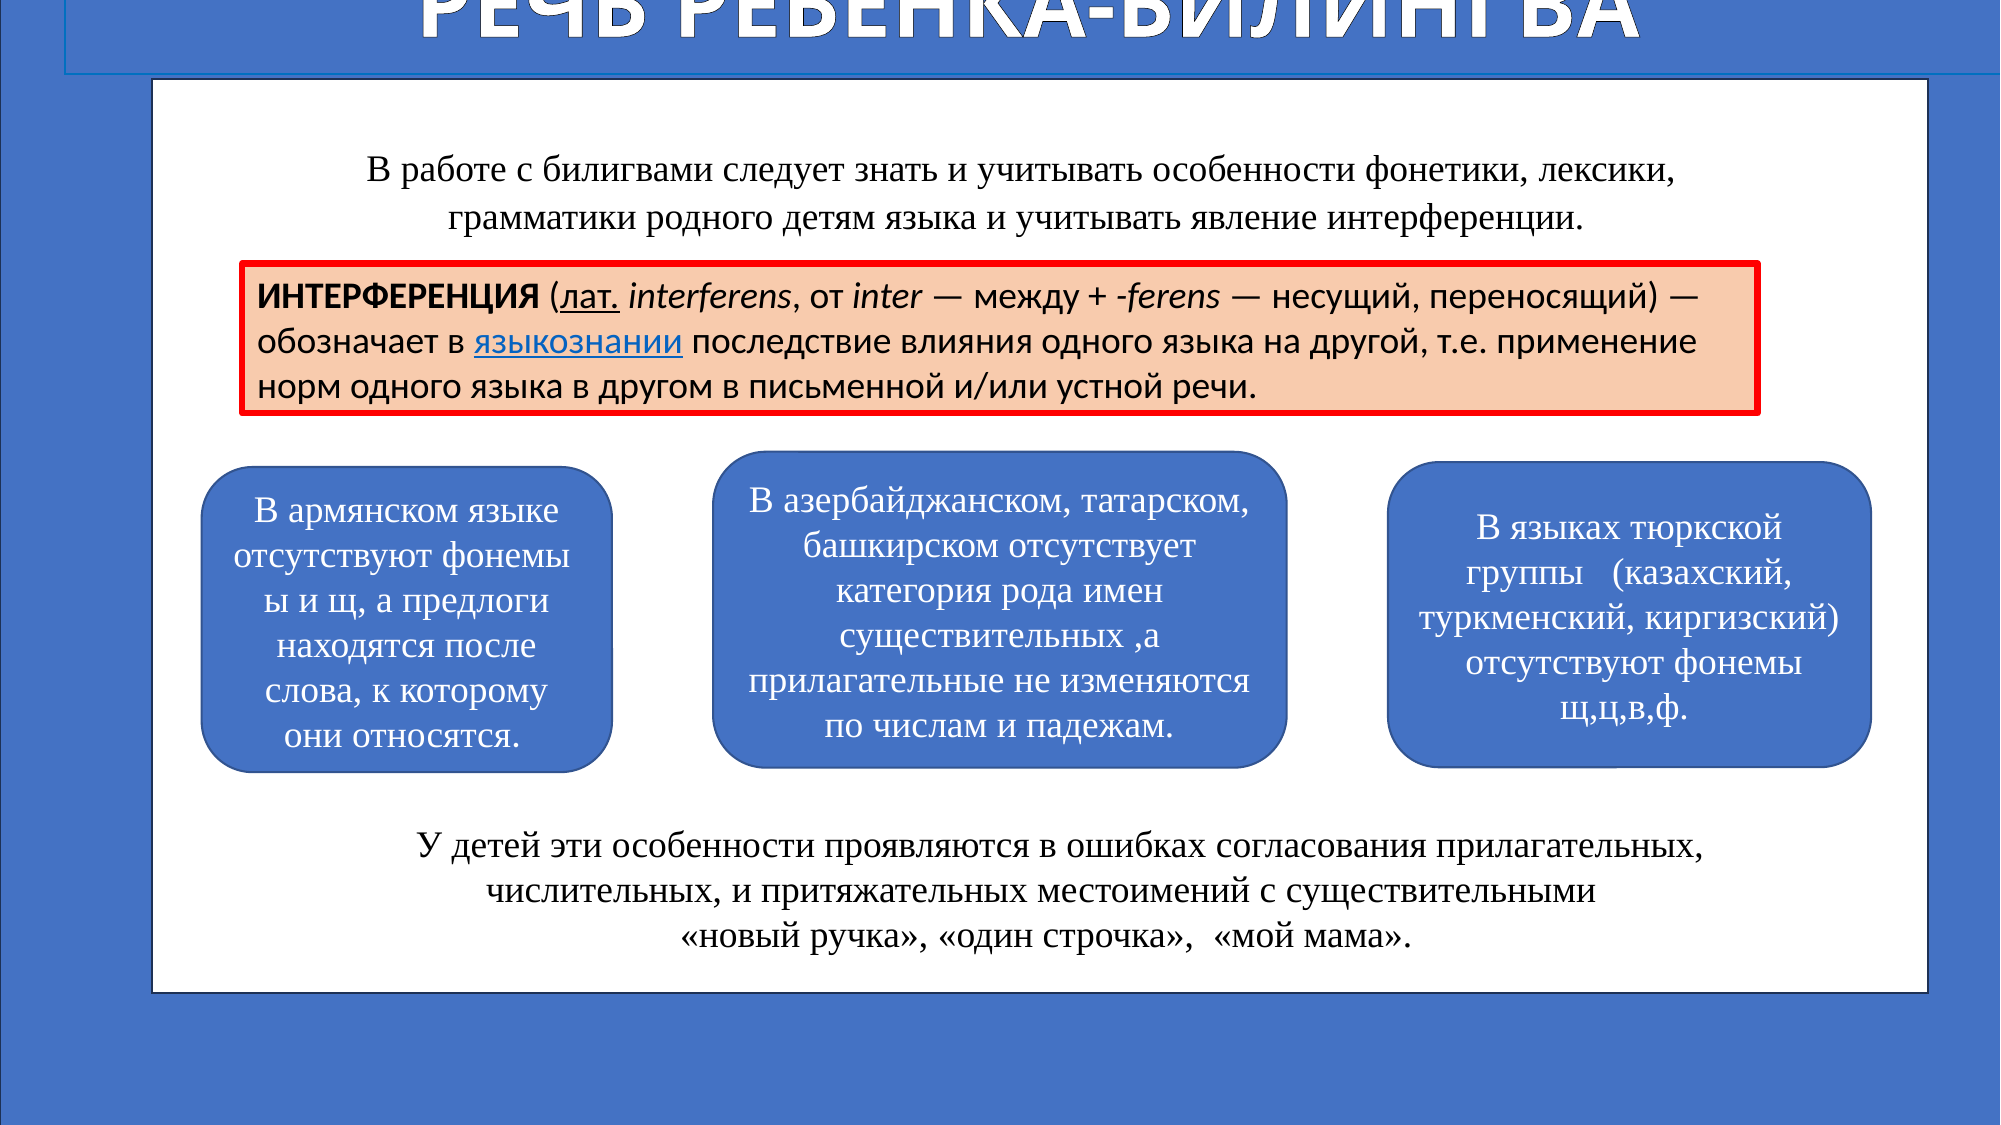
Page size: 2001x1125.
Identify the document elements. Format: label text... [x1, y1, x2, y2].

text_box [0, 0, 2000, 1125]
text_box У детей эти особенности проявляются в ошибках согласования прилагательных, числительных, и притяжательных местоимений с существительными «новый ручка», «один строчка», «мой мама». [252, 767, 1831, 962]
text_box В армянском языке отсутствуют фонемы ы и щ, а предлоги находятся после слова, к которому они относятся. [200, 465, 614, 774]
text_box В языках тюркской группы (казахский, туркменский, киргизский) отсутствуют фонемы щ,ц,в,ф. [1386, 461, 1873, 769]
text_box РЕЧЬ РЕБЕНКА-БИЛИНГВА [64, 0, 2000, 75]
text_box В работе с билигвами следует знать и учитывать особенности фонетики, лексики, грамматики родного детям языка и учитывать явление интерференции. [226, 133, 1742, 245]
text_box ИНТЕРФЕРЕНЦИЯ (лат. interferens, от inter — между + -ferens — несущий, переносящий) — обозначает в языкознании последствие влияния одного языка на другой, т.е. применение норм одного языка в другом в письменной и/или устной речи. [242, 263, 1758, 414]
text_box В азербайджанском, татарском, башкирском отсутствует категория рода имен существительных ,а прилагательные не изменяются по числам и падежам. [712, 450, 1288, 769]
